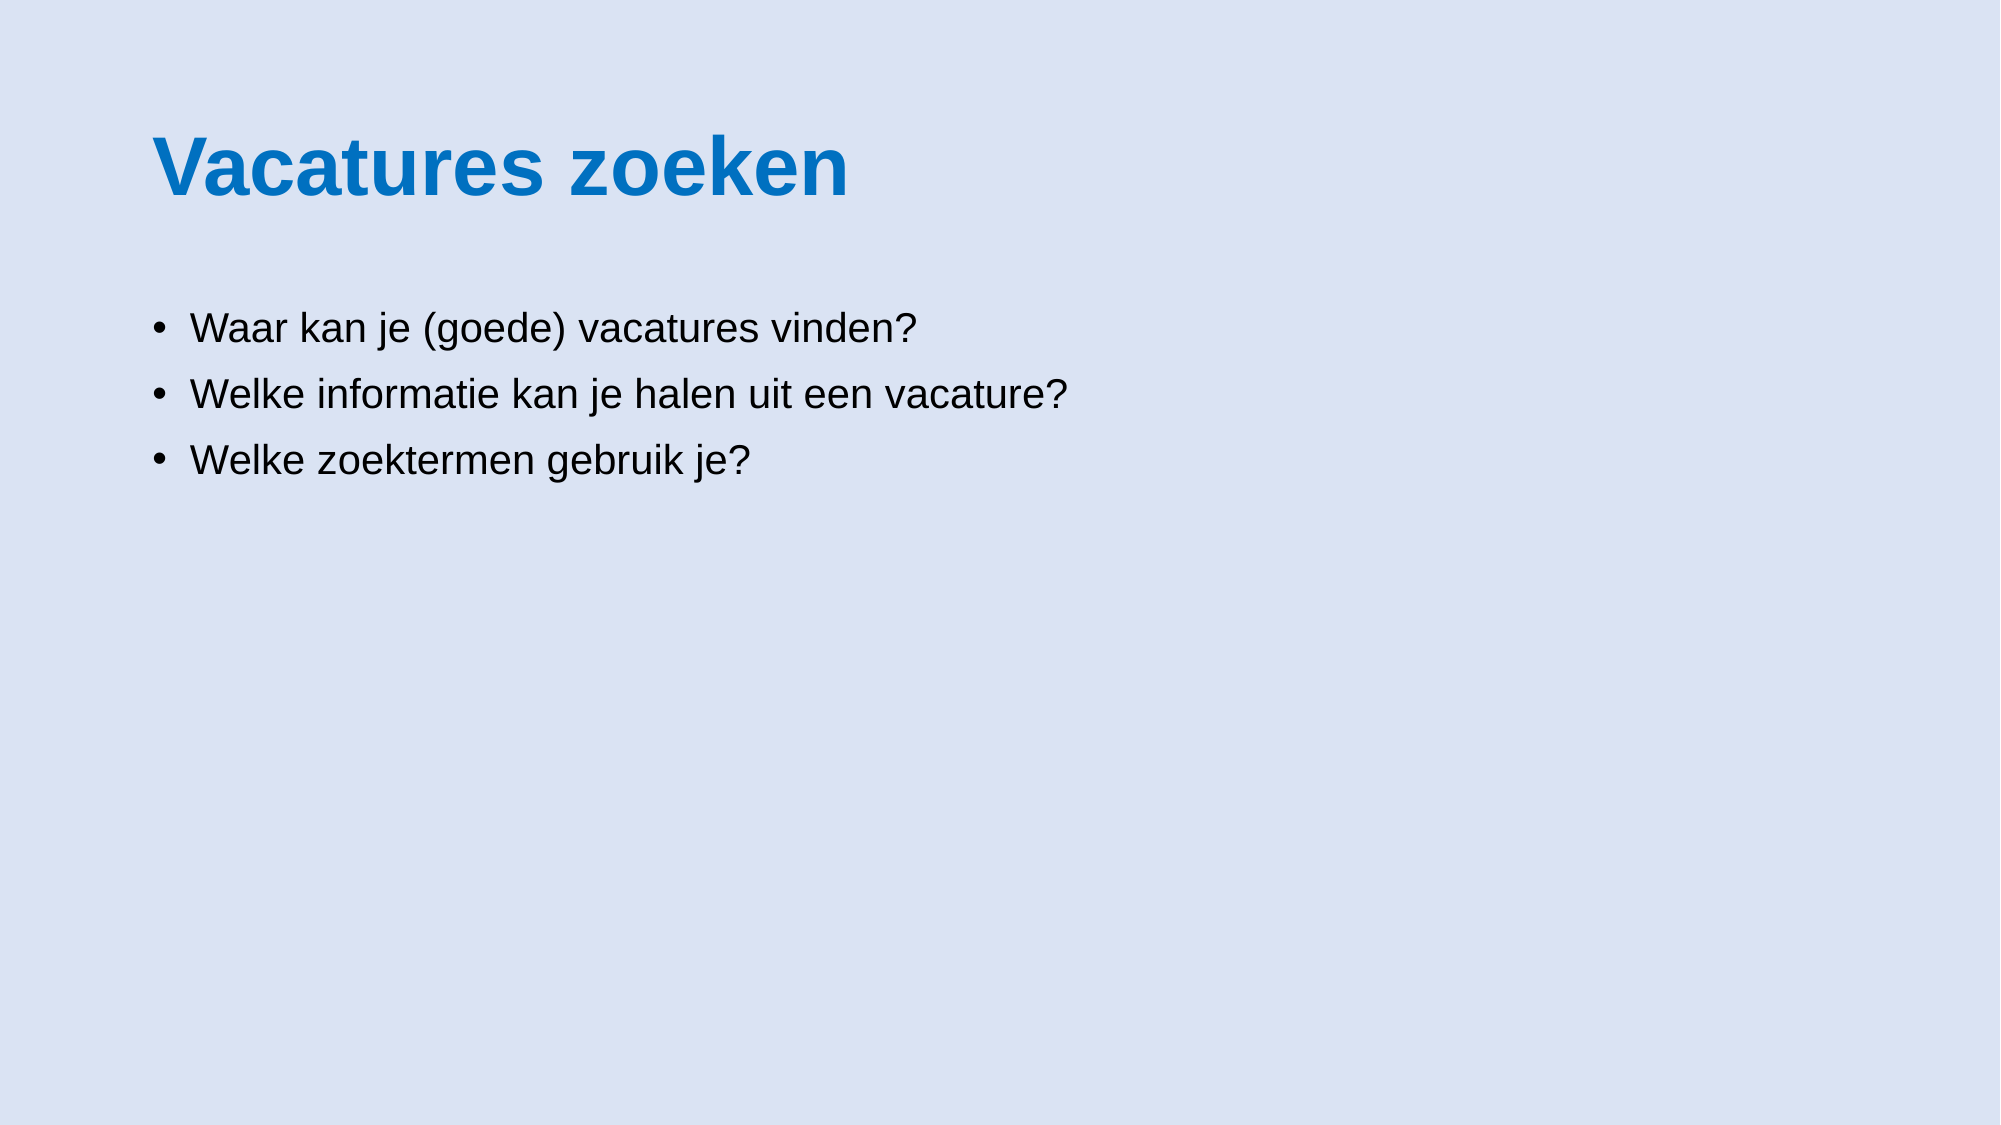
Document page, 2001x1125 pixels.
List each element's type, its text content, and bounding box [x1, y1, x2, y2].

list Waar kan je (goede) vacatures vinden? Welke informatie kan je halen uit een vacature? Welke zoektermen gebruik je? [137, 299, 1863, 1014]
title Vacatures zoeken [137, 59, 1863, 278]
